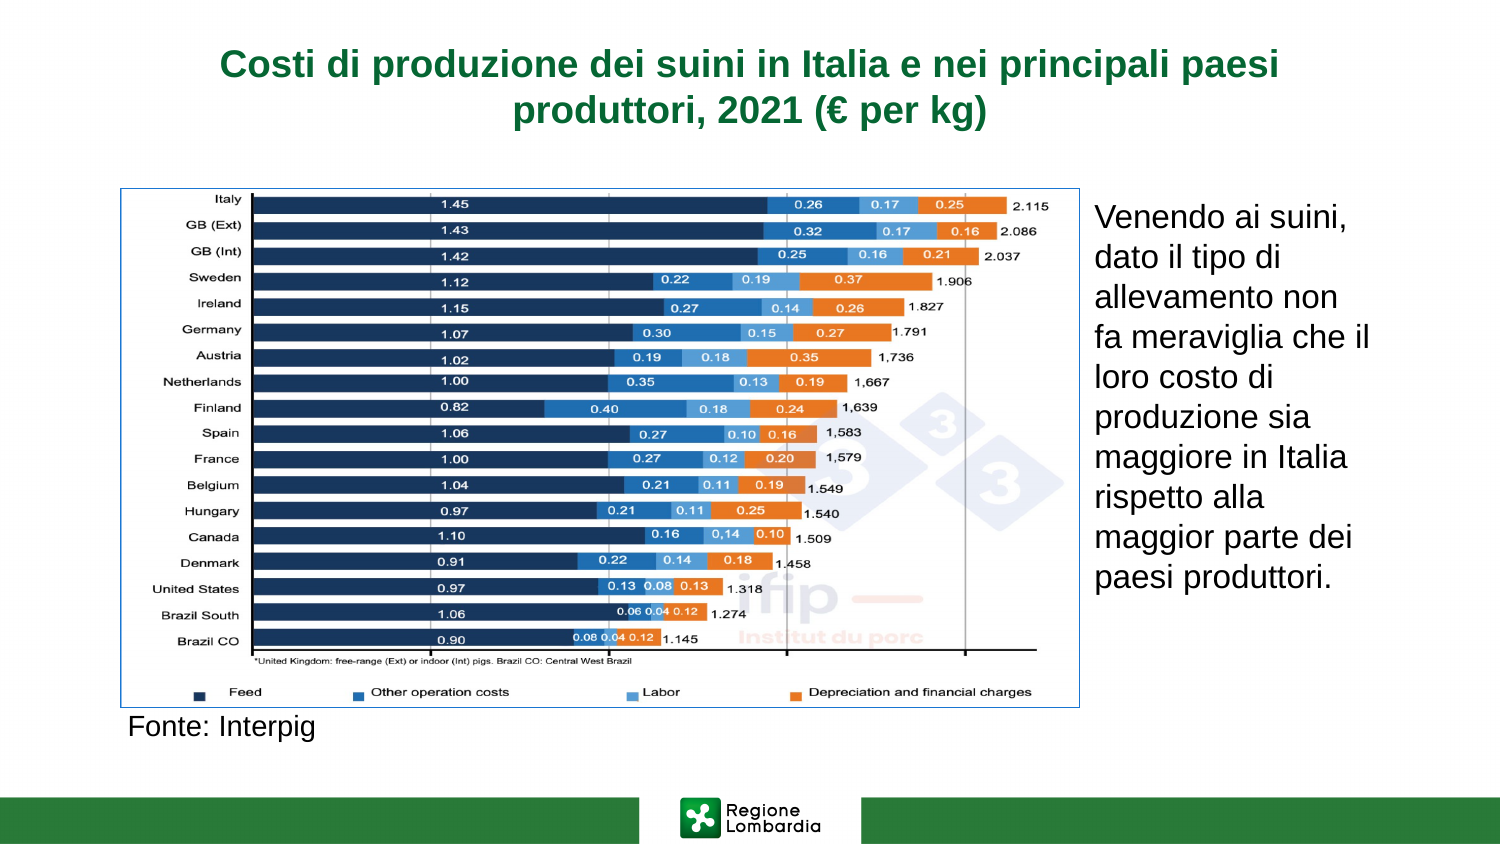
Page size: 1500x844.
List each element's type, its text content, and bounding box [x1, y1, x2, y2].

title Costi di produzione dei suini in Italia e nei principali paesi produttori, 2021 (€ per kg) [112, 30, 1388, 139]
text_box Fonte: Interpig [112, 699, 332, 750]
subtitle Venendo ai suini, dato il tipo di allevamento non fa meraviglia che il loro costo di produzione sia maggiore in Italia rispetto alla maggior parte dei paesi produttori. [1079, 188, 1388, 732]
picture [0, 0, 1500, 844]
